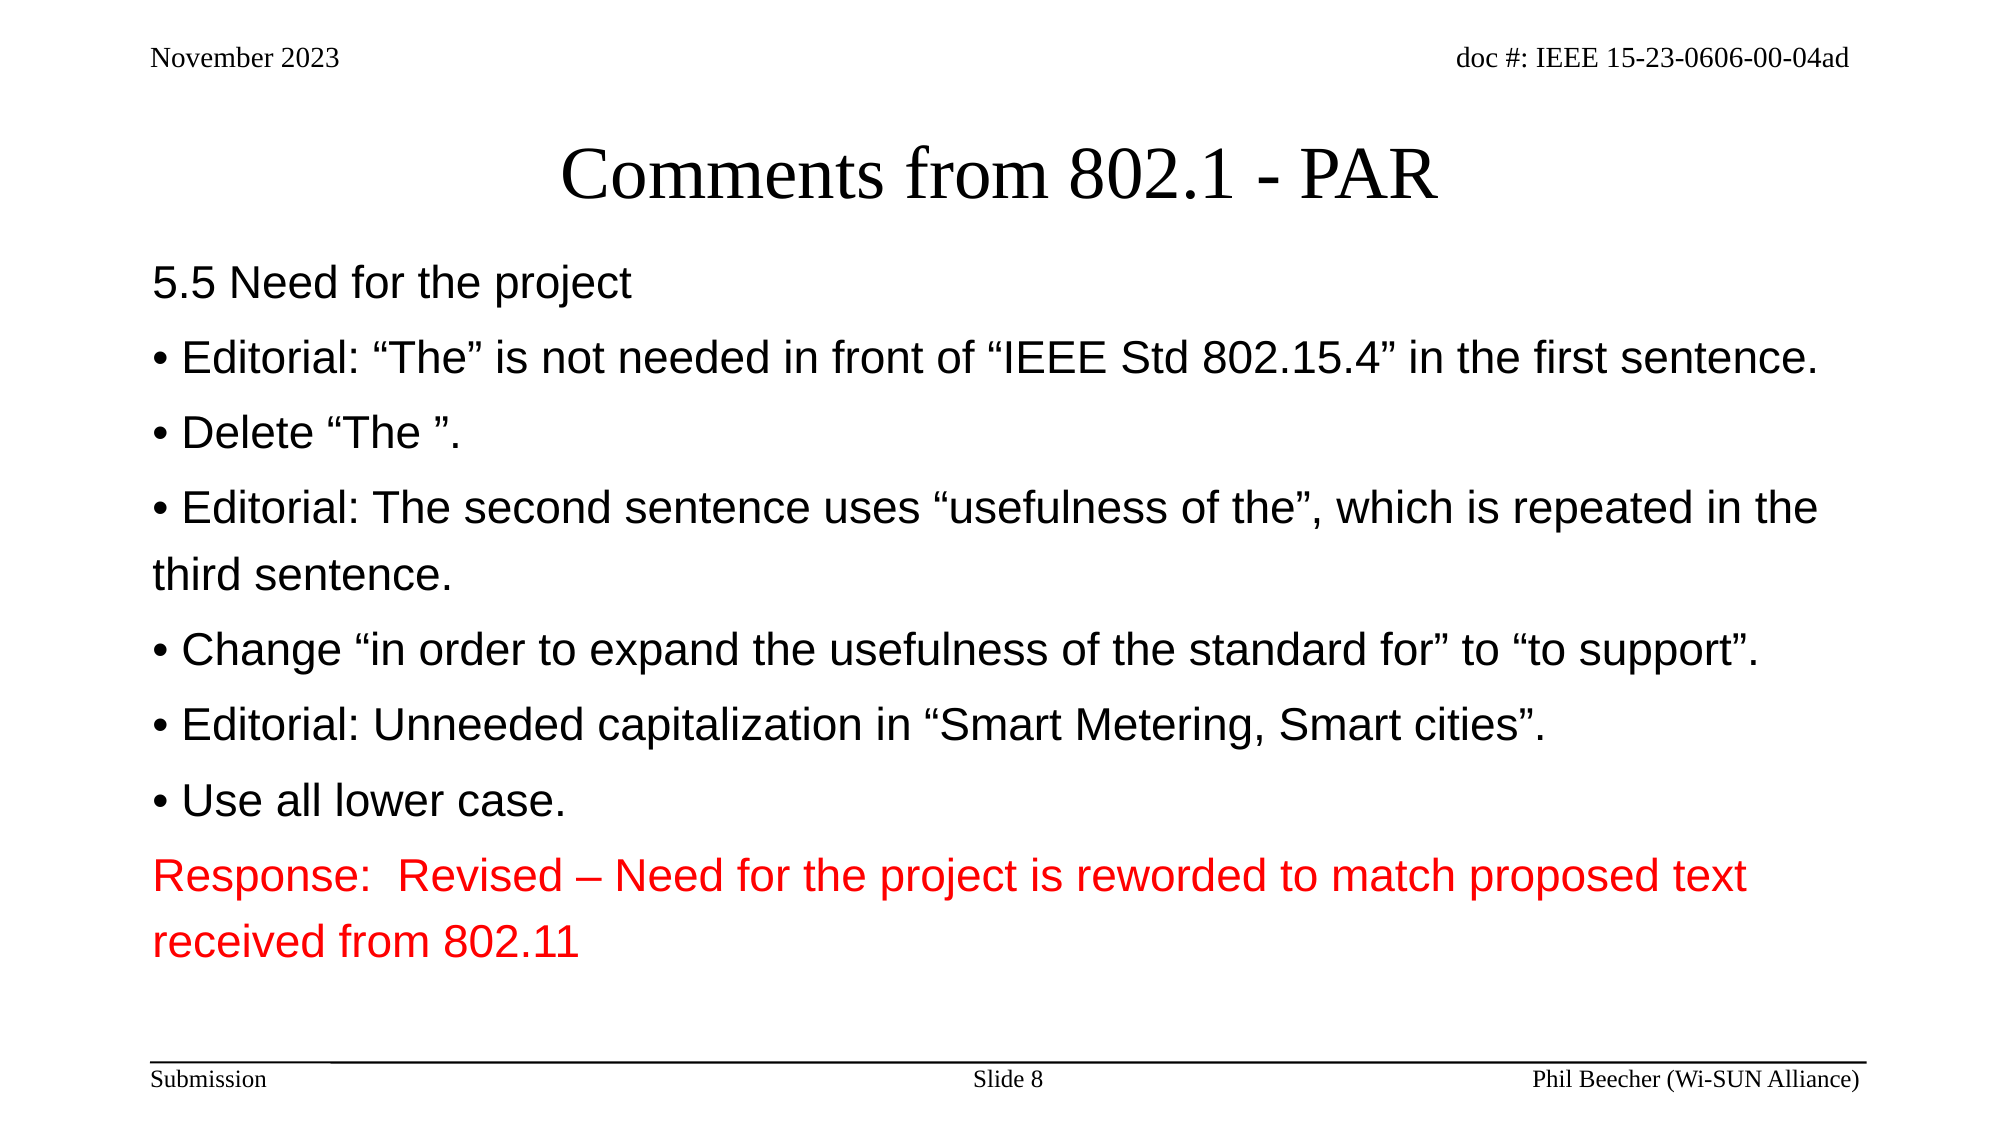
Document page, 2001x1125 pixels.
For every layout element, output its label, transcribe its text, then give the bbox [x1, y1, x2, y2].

title Comments from 802.1 - PAR [137, 59, 1863, 278]
footer Phil Beecher (Wi-SUN Alliance) [1362, 1062, 1875, 1093]
list 5.5 Need for the project • Editorial: “The” is not needed in front of “IEEE Std 802.15.4” in the first sentence. • Delete “The ”. • Editorial: The second sentence uses “usefulness of the”, which is repeated in the third sentence. • Change “in order to expand the usefulness of the standard for” to “to support”. • Editorial: Unneeded capitalization in “Smart Metering, Smart cities”. • Use all lower case. Response: Revised – Need for the project is reworded to match proposed text received from 802.11 [137, 278, 1863, 1014]
slide_number Slide 8 [964, 1061, 1053, 1093]
